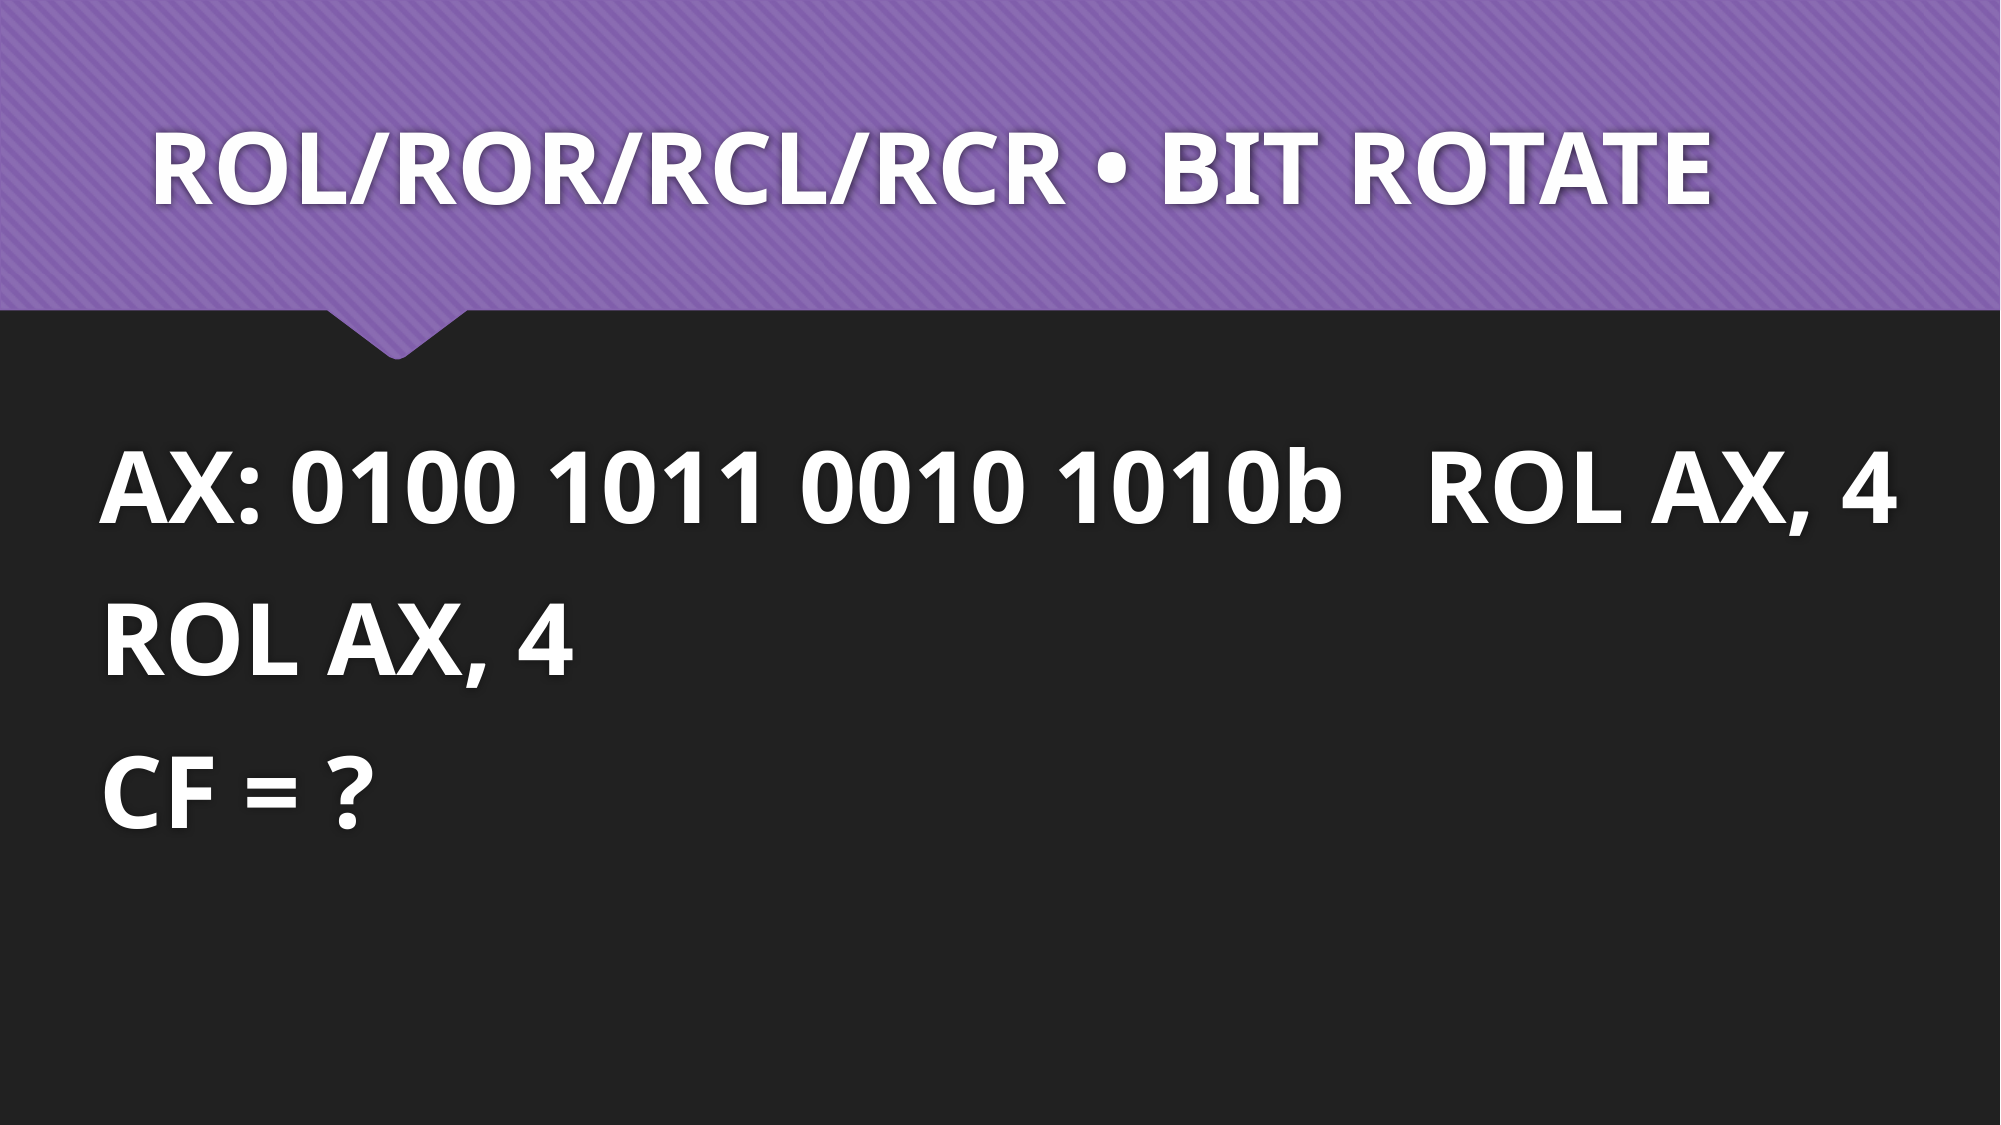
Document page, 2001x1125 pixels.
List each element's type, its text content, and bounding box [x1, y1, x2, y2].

title ROL/ROR/RCL/RCR • BIT ROTATE [132, 73, 1868, 233]
list AX: 0100 1011 0010 1010b ROL AX, 4 ROL AX, 4 CF = ? [84, 364, 1919, 1060]
